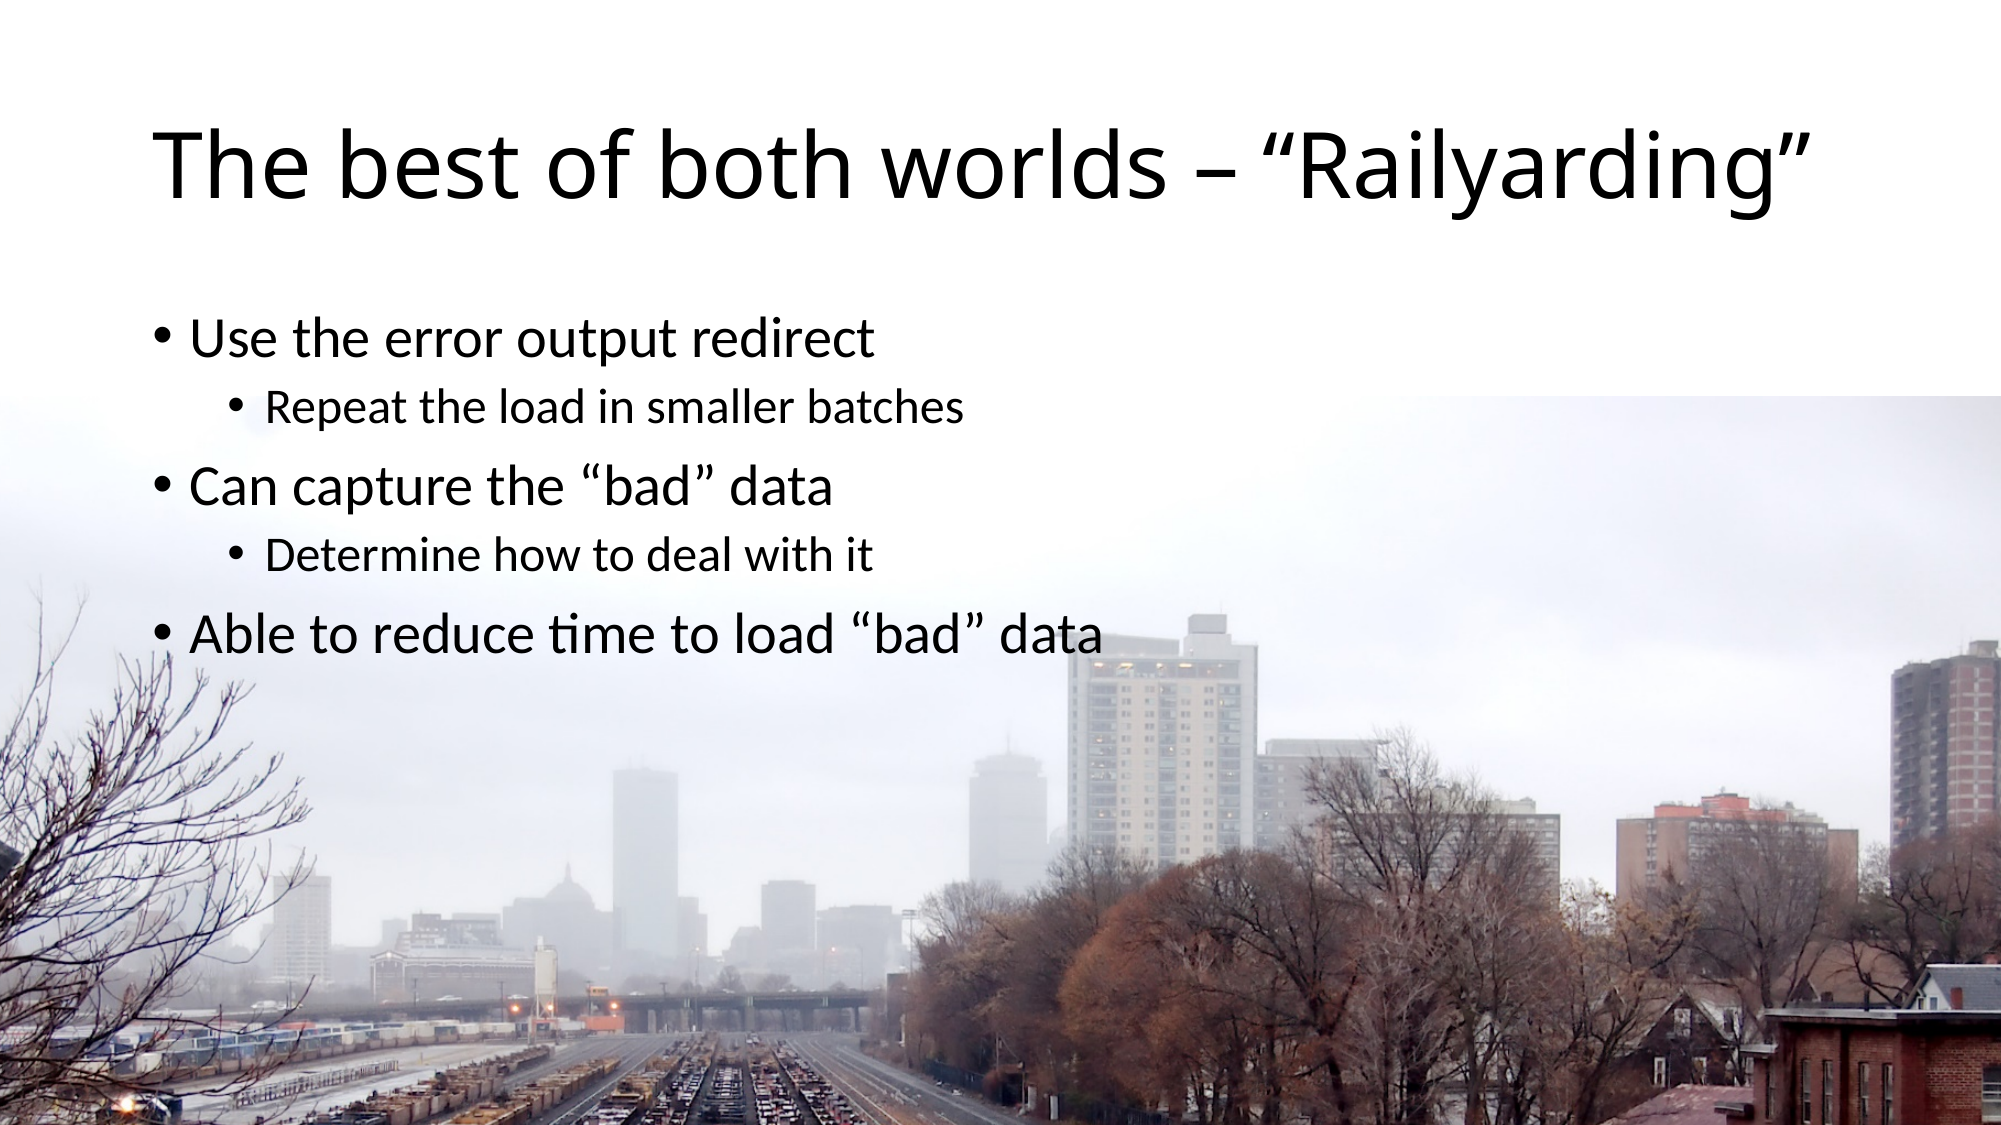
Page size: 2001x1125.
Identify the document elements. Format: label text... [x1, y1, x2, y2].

title The best of both worlds – “Railyarding” [137, 59, 1863, 278]
list Use the error output redirect Repeat the load in smaller batches Can capture the “bad” data Determine how to deal with it Able to reduce time to load “bad” data [137, 299, 1863, 395]
picture [0, 395, 2001, 1125]
